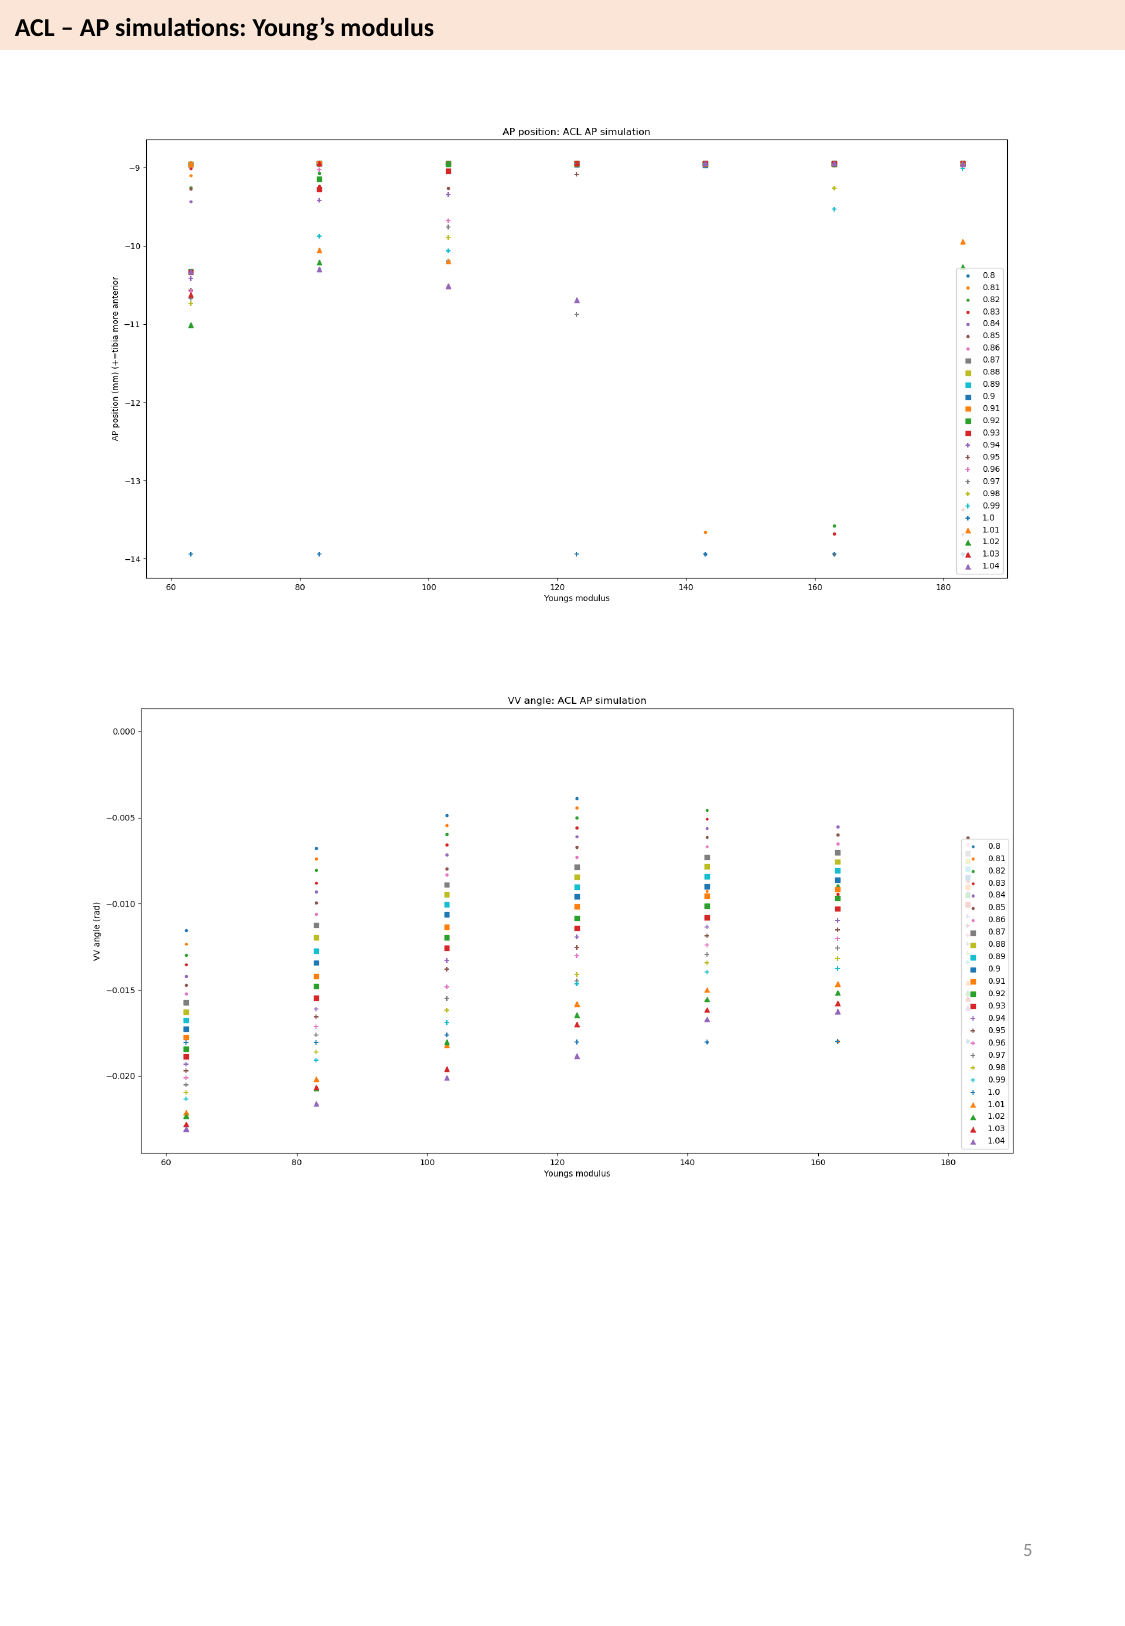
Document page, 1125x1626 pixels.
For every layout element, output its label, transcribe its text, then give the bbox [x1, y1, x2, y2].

slide_number 5 [794, 1506, 1048, 1593]
text_box [0, 0, 1125, 51]
picture [0, 71, 1125, 1216]
text_box ACL – AP simulations: Young’s modulus [0, 3, 785, 50]
